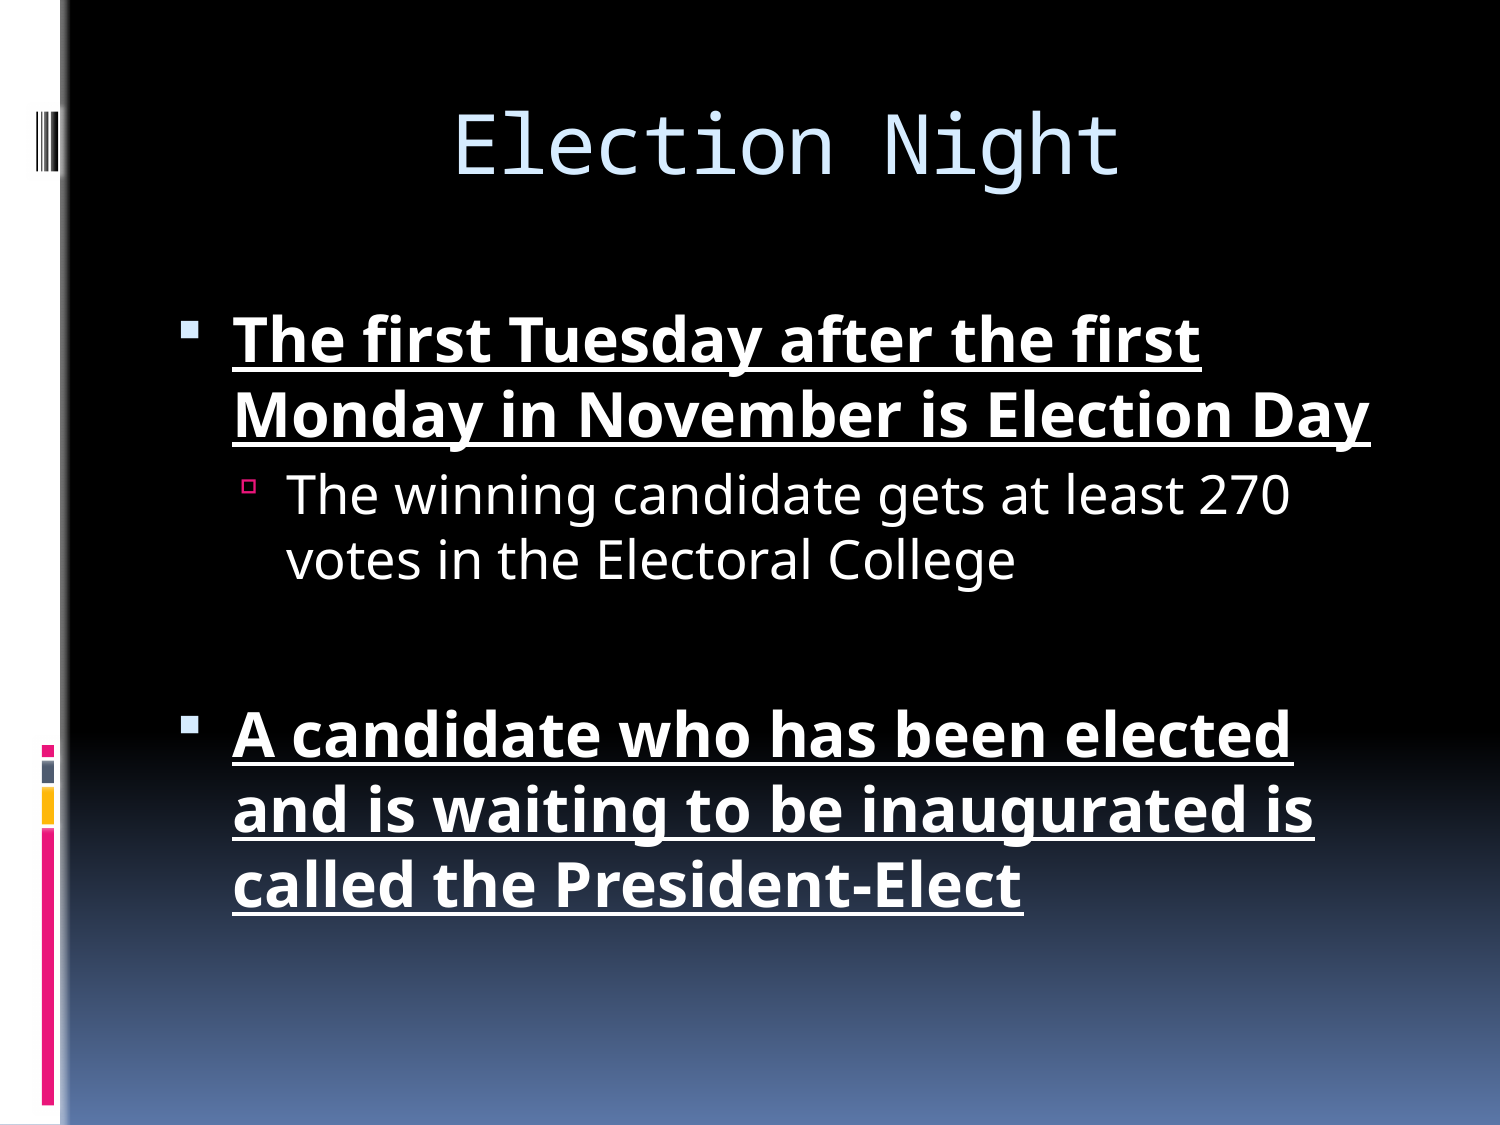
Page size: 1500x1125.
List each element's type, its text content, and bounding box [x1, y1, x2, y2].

title Election Night [150, 83, 1425, 234]
list The first Tuesday after the first Monday in November is Election Day The winning candidate gets at least 270 votes in the Electoral College A candidate who has been elected and is waiting to be inaugurated is called the President-Elect [150, 292, 1425, 1043]
